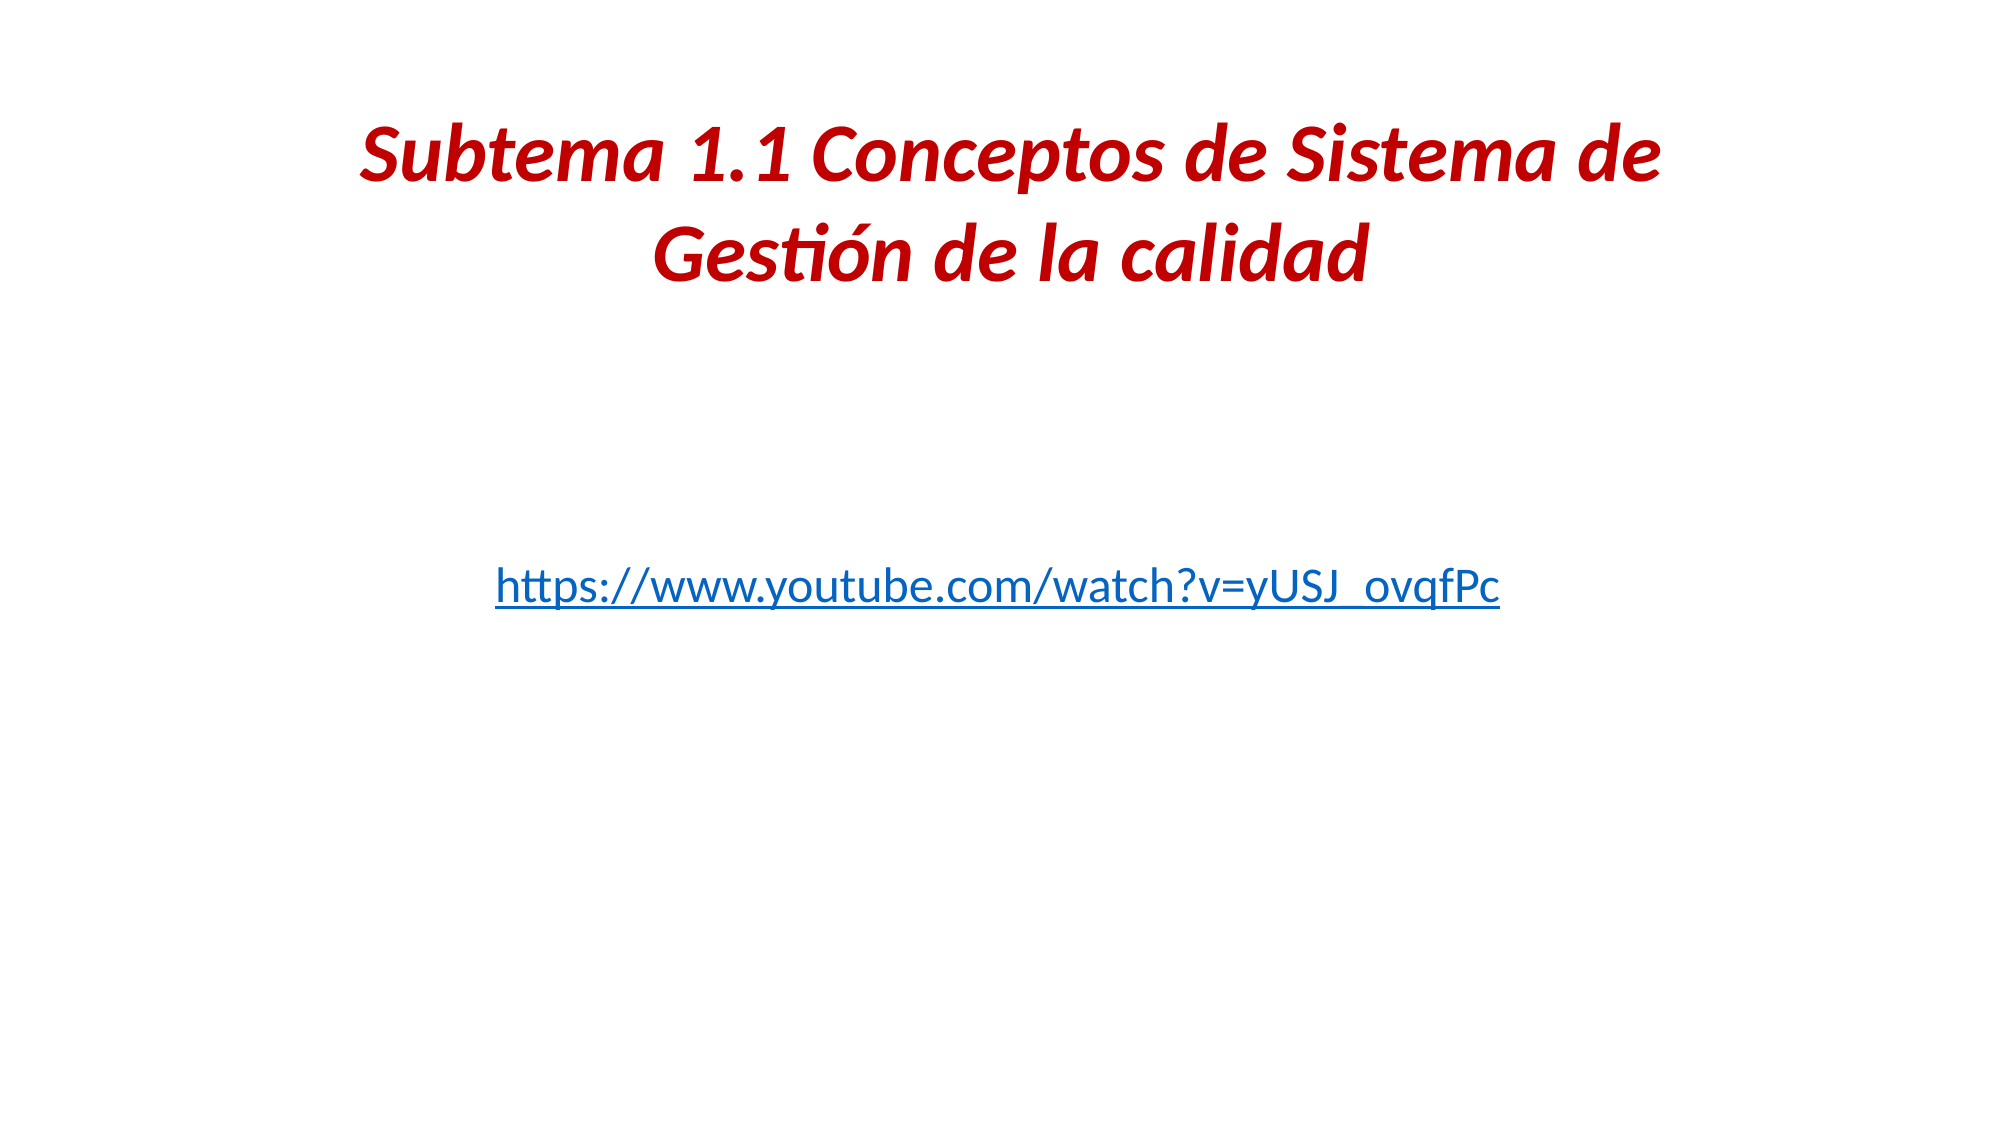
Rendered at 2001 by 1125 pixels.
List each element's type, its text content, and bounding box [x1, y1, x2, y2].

text_box Subtema 1.1 Conceptos de Sistema de Gestión de la calidad [345, 90, 1697, 305]
text_box https://www.youtube.com/watch?v=yUSJ_ovqfPc [480, 545, 1516, 681]
